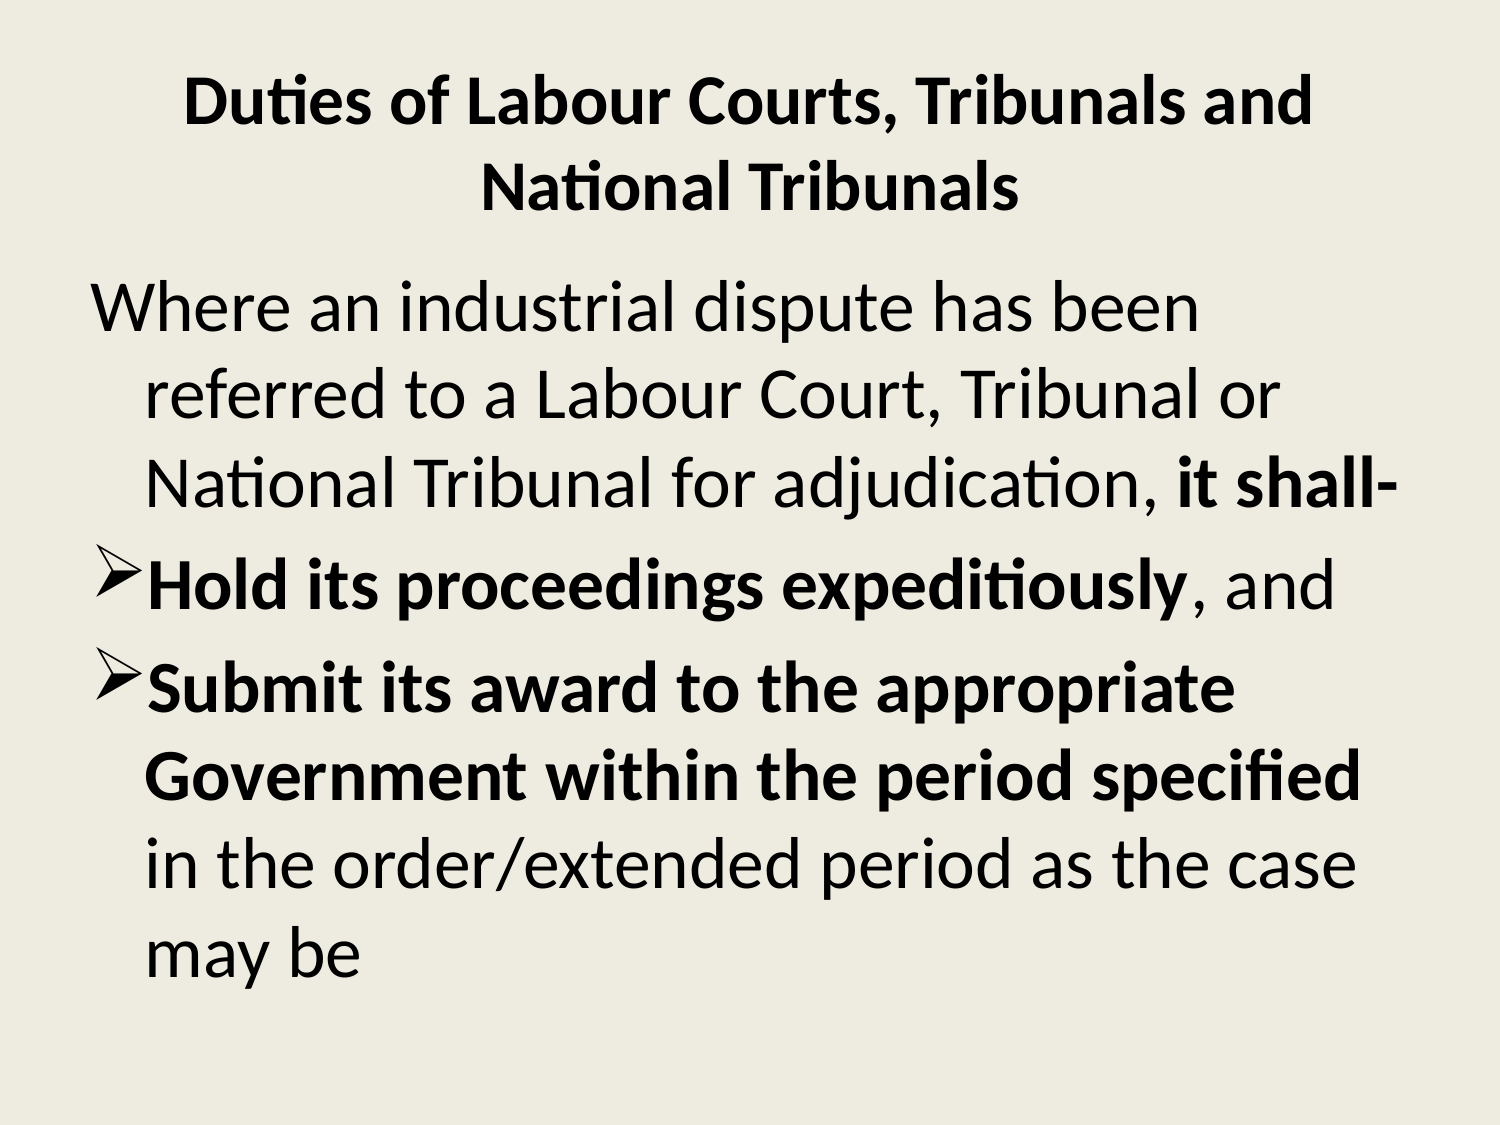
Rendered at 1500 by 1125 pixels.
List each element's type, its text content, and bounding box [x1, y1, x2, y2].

list Where an industrial dispute has been referred to a Labour Court, Tribunal or National Tribunal for adjudication, it shall- Hold its proceedings expeditiously, and Submit its award to the appropriate Government within the period specified in the order/extended period as the case may be [75, 249, 1425, 1075]
title Duties of Labour Courts, Tribunals and National Tribunals [75, 45, 1425, 233]
